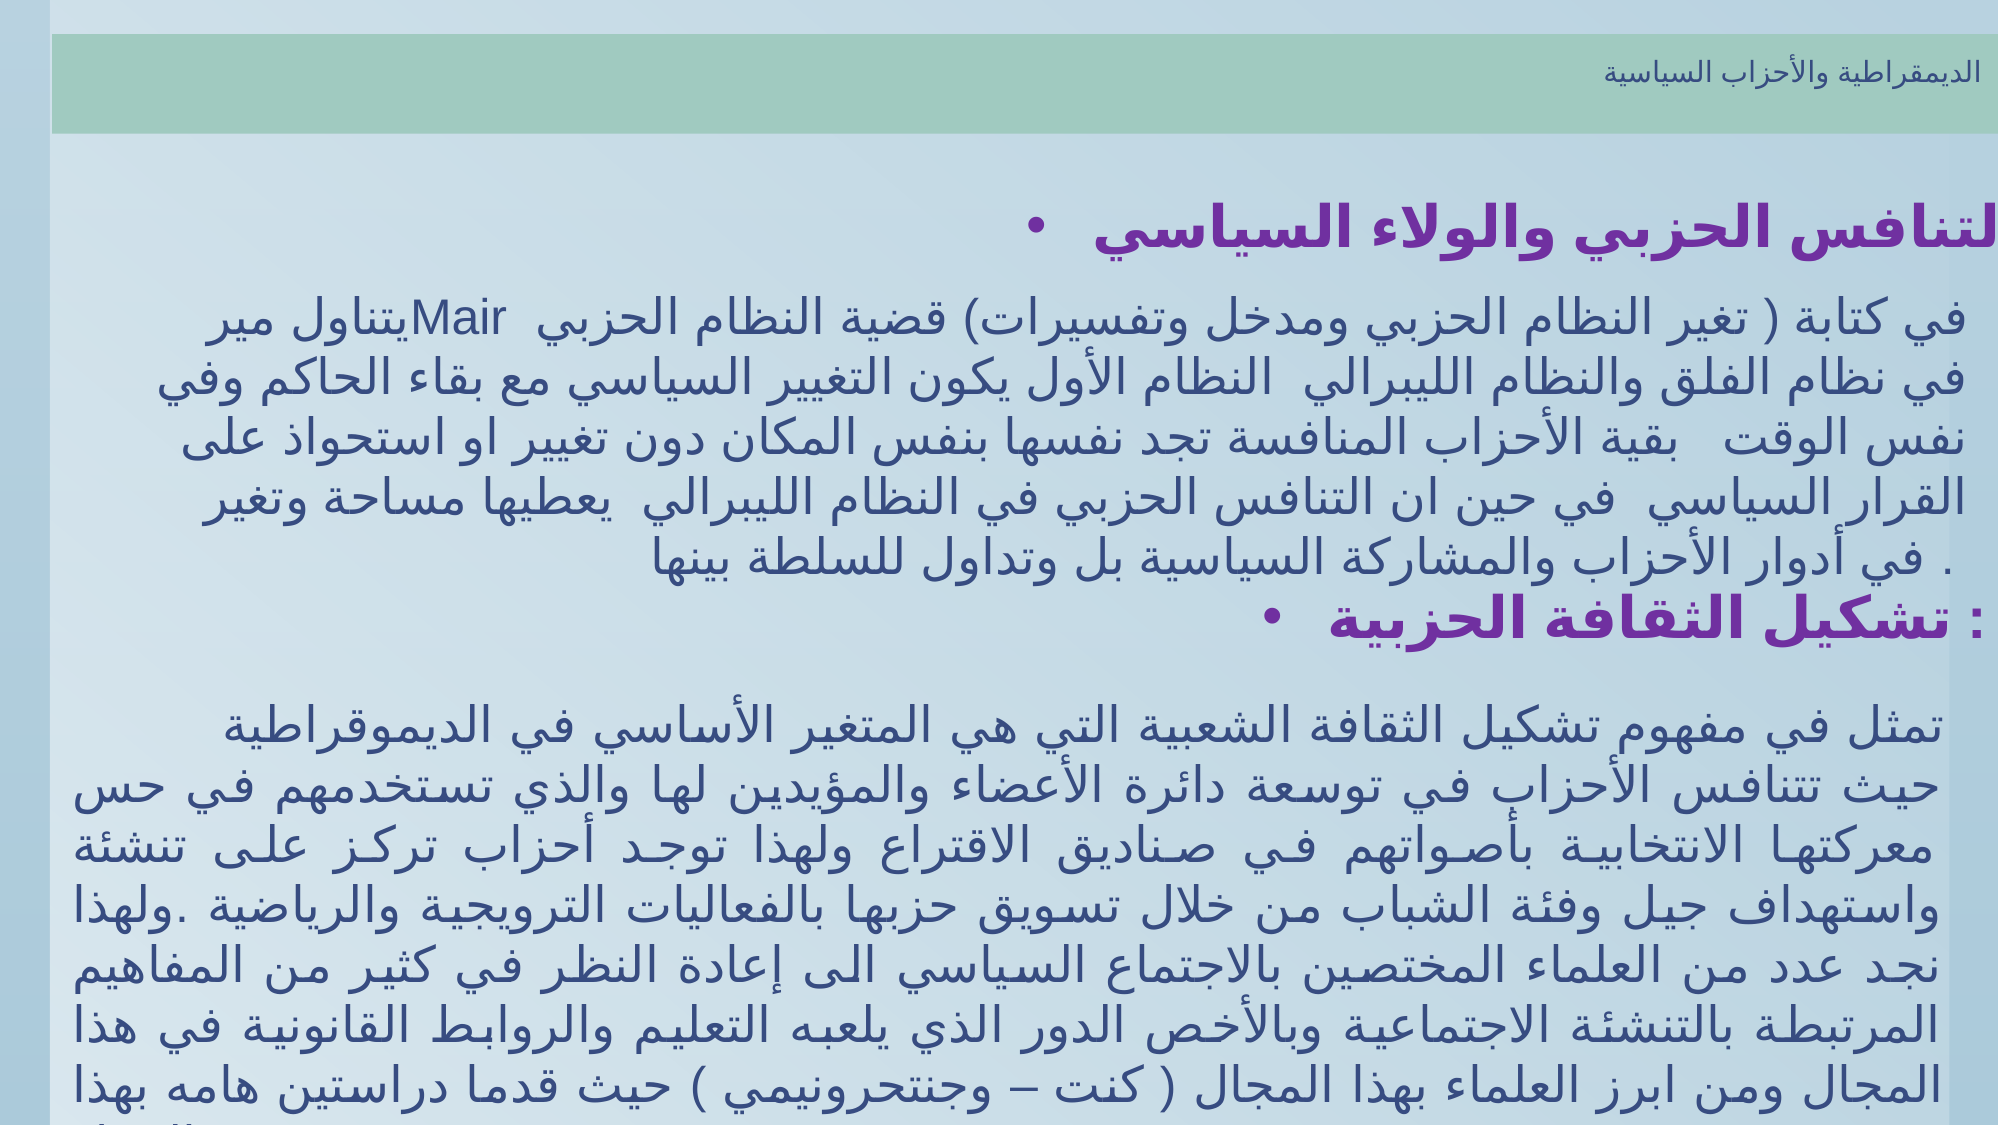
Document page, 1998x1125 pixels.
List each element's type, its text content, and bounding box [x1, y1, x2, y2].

text_box التنافس الحزبي والولاء السياسي [1018, 182, 1998, 267]
text_box الديمقراطية والأحزاب السياسية [52, 34, 1998, 134]
text_box تمثل في مفهوم تشكيل الثقافة الشعبية التي هي المتغير الأساسي في الديموقراطية حيث تتنافس الأحزاب في توسعة دائرة الأعضاء والمؤيدين لها والذي تستخدمهم في حس معركتها الانتخابية بأصواتهم في صناديق الاقتراع ولهذا توجد أحزاب تركز على تنشئة واستهداف جيل وفئة الشباب من خلال تسويق حزبها بالفعاليات الترويجية والرياضية .ولهذا نجد عدد من العلماء المختصين بالاجتماع السياسي الى إعادة النظر في كثير من المفاهيم المرتبطة بالتنشئة الاجتماعية وبالأخص الدور الذي يلعبه التعليم والروابط القانونية في هذا المجال ومن ابرز العلماء بهذا المجال ( كنت – وجنتحرونيمي ) حيث قدما دراستين هامه بهذا الحقل [65, 624, 1954, 1125]
text_box يتناول ميرMair في كتابة ( تغير النظام الحزبي ومدخل وتفسيرات) قضية النظام الحزبي في نظام الفلق والنظام الليبرالي النظام الأول يكون التغيير السياسي مع بقاء الحاكم وفي نفس الوقت بقية الأحزاب المنافسة تجد نفسها بنفس المكان دون تغيير او استحواذ على القرار السياسي في حين ان التنافس الحزبي في النظام الليبرالي يعطيها مساحة وتغير في أدوار الأحزاب والمشاركة السياسية بل وتداول للسلطة بينها . [124, 277, 1977, 593]
text_box تشكيل الثقافة الحزبية : [1254, 572, 1998, 658]
